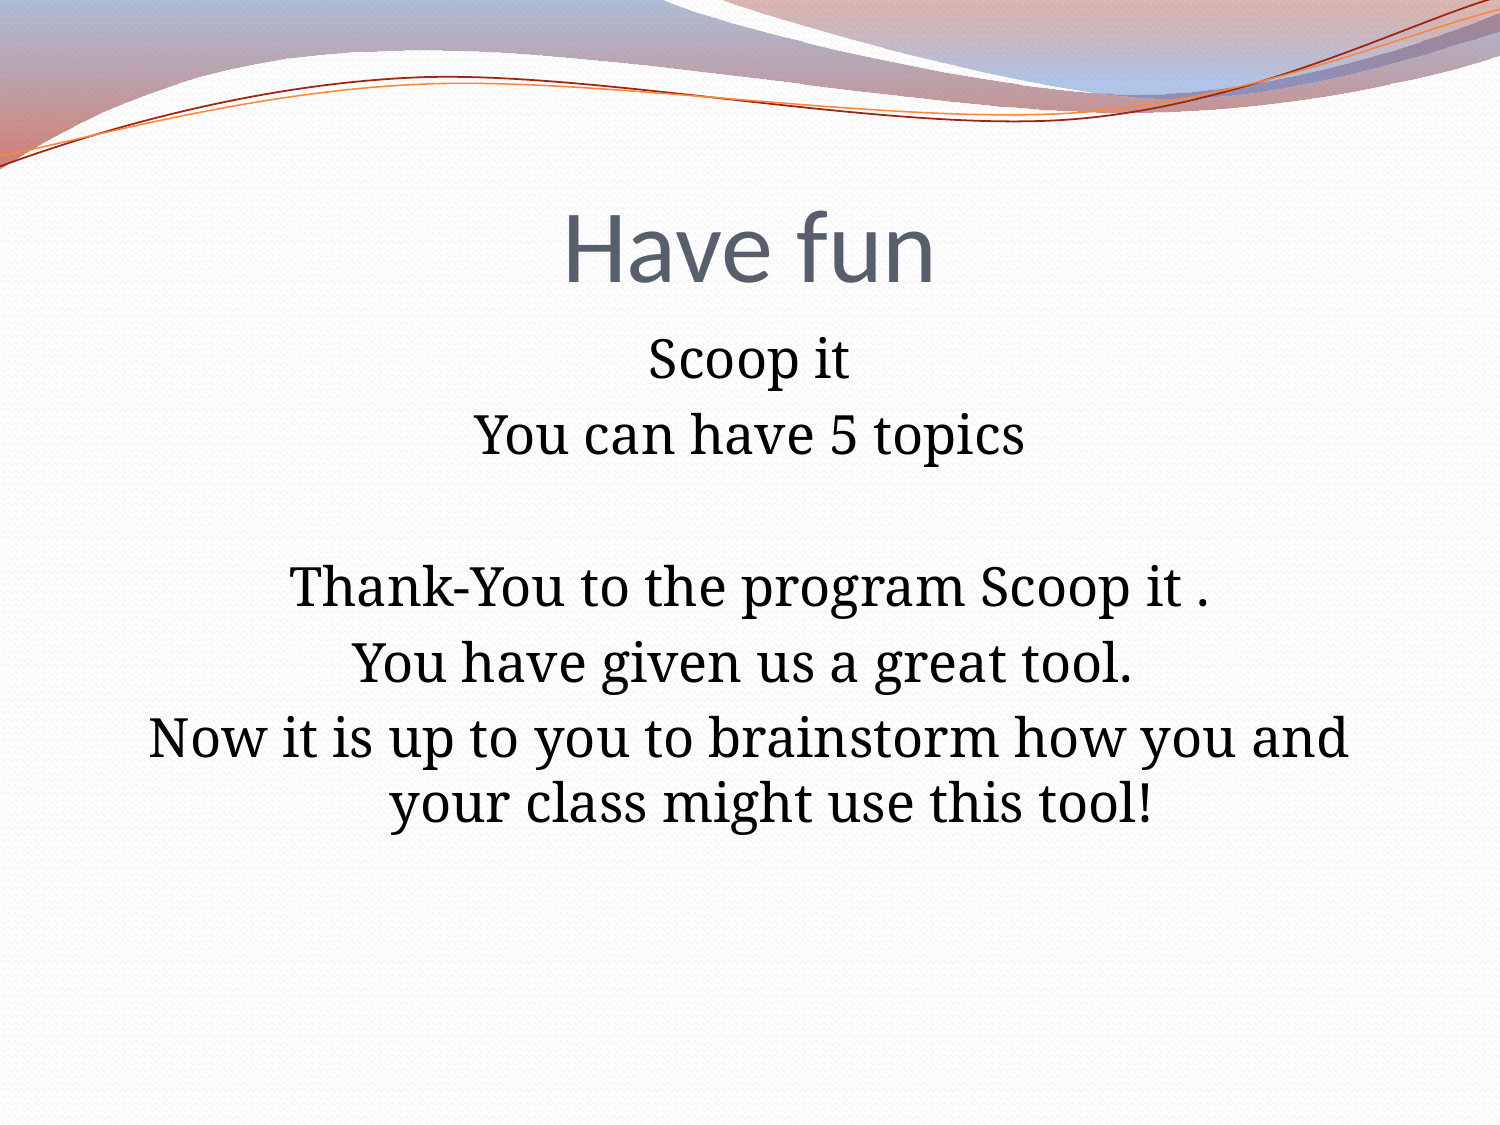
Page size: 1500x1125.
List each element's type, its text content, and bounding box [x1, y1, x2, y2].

list Scoop it You can have 5 topics Thank-You to the program Scoop it . You have given us a great tool. Now it is up to you to brainstorm how you and your class might use this tool! [75, 317, 1425, 1038]
title Have fun [75, 115, 1425, 303]
